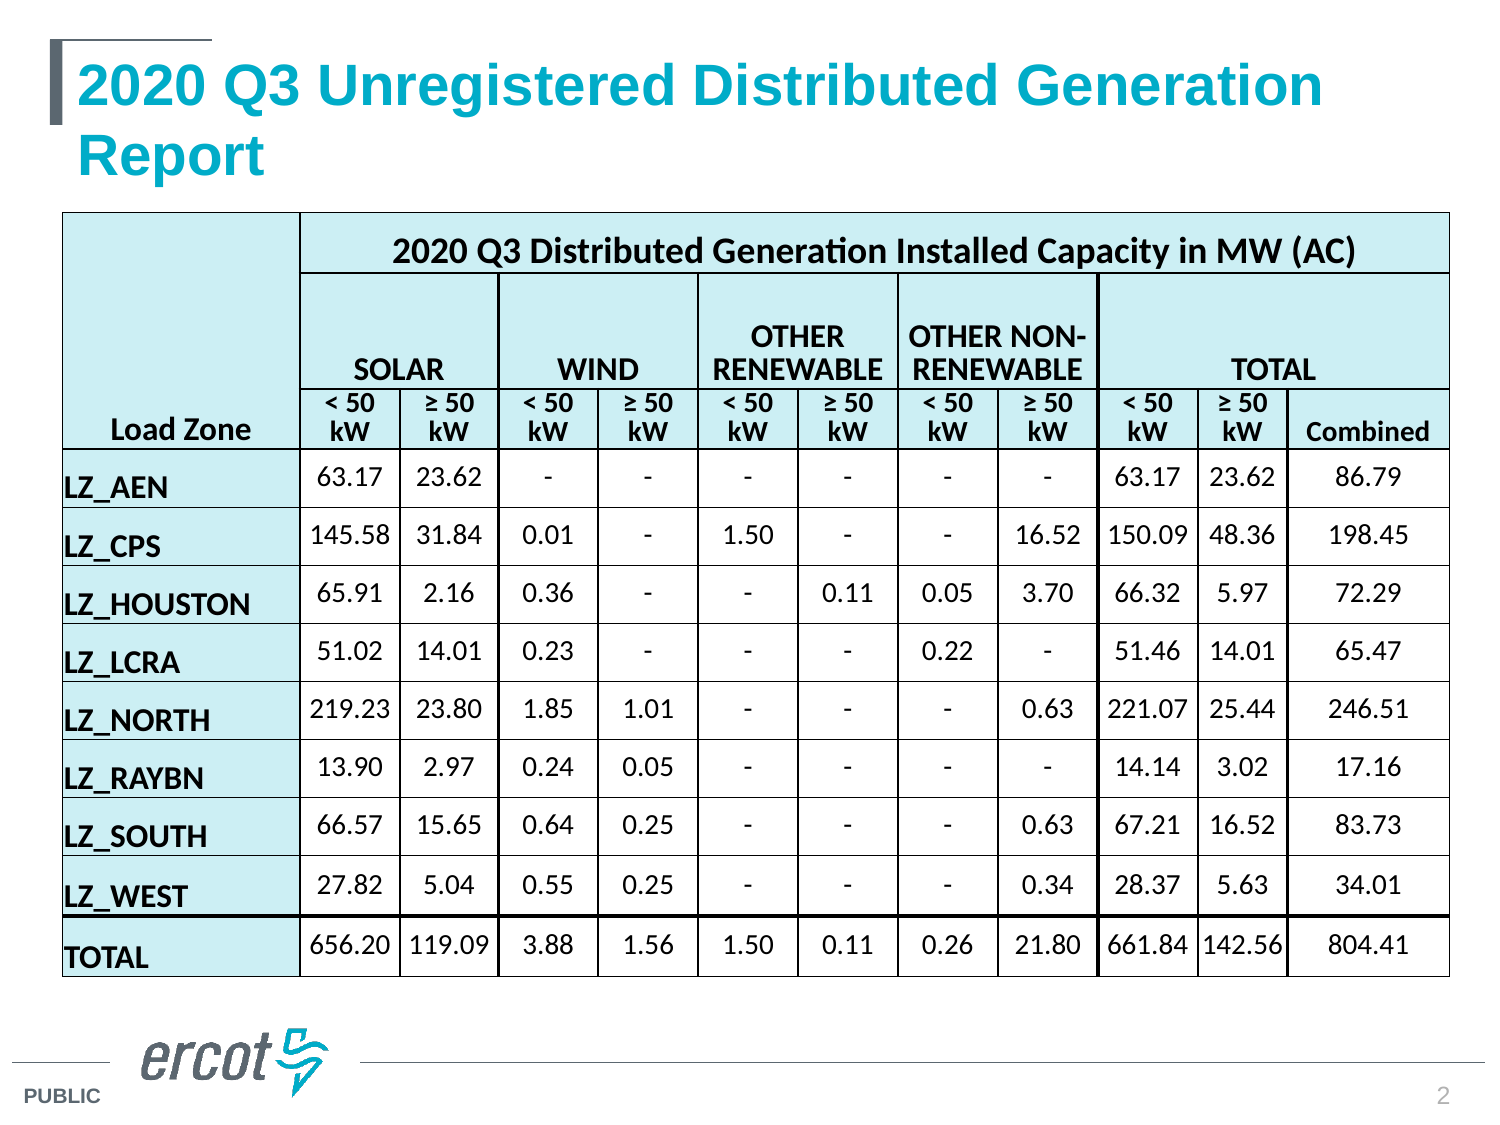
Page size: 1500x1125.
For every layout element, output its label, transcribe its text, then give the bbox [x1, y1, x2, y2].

table_cell 67.21 [1100, 798, 1197, 855]
table_cell LZ_LCRA [63, 624, 299, 681]
table_header 2020 Q3 Distributed Generation Installed Capacity in MW (AC) [301, 213, 1449, 272]
table_cell 13.90 [301, 740, 399, 797]
table_cell 72.29 [1289, 566, 1449, 623]
table_cell - [599, 624, 697, 681]
table_cell 119.09 [401, 918, 497, 976]
table_cell 661.84 [1100, 918, 1197, 976]
table_cell 0.05 [899, 566, 997, 623]
table_cell 51.02 [301, 624, 399, 681]
table_cell 66.57 [301, 798, 399, 855]
table_cell LZ_WEST [63, 856, 299, 914]
table_cell - [899, 740, 997, 797]
table_cell - [500, 450, 597, 507]
table_cell 16.52 [999, 508, 1096, 565]
table_cell ≥ 50 kW [599, 390, 697, 448]
table_cell 0.11 [799, 566, 897, 623]
table_cell 0.63 [999, 798, 1096, 855]
table_cell 14.01 [1199, 624, 1286, 681]
table_cell Combined [1289, 390, 1449, 448]
table_cell - [699, 798, 797, 855]
table_cell - [799, 740, 897, 797]
table_cell < 50 kW [301, 390, 399, 448]
table_cell OTHER RENEWABLE [699, 274, 897, 388]
table_cell TOTAL [63, 918, 299, 976]
table_cell - [699, 624, 797, 681]
table_cell - [899, 682, 997, 739]
table_cell 3.88 [500, 918, 597, 976]
table_cell SOLAR [301, 274, 497, 388]
table_cell - [799, 798, 897, 855]
table_cell 150.09 [1100, 508, 1197, 565]
table_cell 1.85 [500, 682, 597, 739]
table_cell 2.97 [401, 740, 497, 797]
table_cell - [899, 450, 997, 507]
table_cell 0.01 [500, 508, 597, 565]
table_cell 0.34 [999, 856, 1096, 914]
table_cell - [699, 566, 797, 623]
table_cell - [999, 740, 1096, 797]
table_header Load Zone [63, 213, 299, 448]
table_cell 1.50 [699, 918, 797, 976]
table_cell 66.32 [1100, 566, 1197, 623]
table_cell - [799, 624, 897, 681]
table_cell ≥ 50 kW [401, 390, 497, 448]
table_cell 804.41 [1289, 918, 1449, 976]
table_cell 65.47 [1289, 624, 1449, 681]
table_cell 0.11 [799, 918, 897, 976]
table_cell 0.55 [500, 856, 597, 914]
table_cell LZ_AEN [63, 450, 299, 507]
table_cell 0.23 [500, 624, 597, 681]
table_cell ≥ 50 kW [799, 390, 897, 448]
table_cell 51.46 [1100, 624, 1197, 681]
table_cell 65.91 [301, 566, 399, 623]
table_cell 63.17 [301, 450, 399, 507]
table_cell < 50 kW [899, 390, 997, 448]
table_cell - [599, 508, 697, 565]
table_cell TOTAL [1100, 274, 1449, 388]
table_cell - [699, 682, 797, 739]
table_cell 86.79 [1289, 450, 1449, 507]
table_cell LZ_RAYBN [63, 740, 299, 797]
title 2020 Q3 Unregistered Distributed Generation Report [62, 39, 1450, 125]
table_cell - [899, 798, 997, 855]
table_cell 0.36 [500, 566, 597, 623]
table_cell 14.01 [401, 624, 497, 681]
table_cell 5.04 [401, 856, 497, 914]
table_cell 23.80 [401, 682, 497, 739]
picture [137, 1024, 332, 1100]
table_cell - [599, 566, 697, 623]
table_cell 83.73 [1289, 798, 1449, 855]
table_cell 48.36 [1199, 508, 1286, 565]
table_cell 0.24 [500, 740, 597, 797]
table_cell 63.17 [1100, 450, 1197, 507]
table_cell 142.56 [1199, 918, 1286, 976]
table_cell - [799, 508, 897, 565]
table_cell - [999, 624, 1096, 681]
table_cell 219.23 [301, 682, 399, 739]
table_cell 16.52 [1199, 798, 1286, 855]
table_cell 25.44 [1199, 682, 1286, 739]
table_cell 0.05 [599, 740, 697, 797]
table_cell LZ_CPS [63, 508, 299, 565]
table_cell 3.70 [999, 566, 1096, 623]
table_cell ≥ 50 kW [999, 390, 1096, 448]
table_cell 15.65 [401, 798, 497, 855]
table_cell - [799, 856, 897, 914]
table_cell 23.62 [401, 450, 497, 507]
table_cell 1.56 [599, 918, 697, 976]
table_cell 21.80 [999, 918, 1096, 976]
table_cell 145.58 [301, 508, 399, 565]
table_cell 656.20 [301, 918, 399, 976]
table_cell - [999, 450, 1096, 507]
table_cell 14.14 [1100, 740, 1197, 797]
table_cell < 50 kW [1100, 390, 1197, 448]
table_cell 198.45 [1289, 508, 1449, 565]
table_cell - [799, 682, 897, 739]
table_cell ≥ 50 kW [1199, 390, 1286, 448]
table_cell LZ_NORTH [63, 682, 299, 739]
table_cell 31.84 [401, 508, 497, 565]
table_cell 23.62 [1199, 450, 1286, 507]
table_cell - [699, 856, 797, 914]
table_cell WIND [500, 274, 697, 388]
table_cell - [799, 450, 897, 507]
table_cell 0.63 [999, 682, 1096, 739]
table_cell 1.50 [699, 508, 797, 565]
table_cell 0.64 [500, 798, 597, 855]
table_cell 27.82 [301, 856, 399, 914]
table_cell 0.22 [899, 624, 997, 681]
table_cell - [599, 450, 697, 507]
table_cell 2.16 [401, 566, 497, 623]
table_cell - [899, 856, 997, 914]
table_cell 5.63 [1199, 856, 1286, 914]
table_cell 246.51 [1289, 682, 1449, 739]
table_cell < 50 kW [500, 390, 597, 448]
table_cell LZ_SOUTH [63, 798, 299, 855]
table_cell - [699, 740, 797, 797]
table_cell 34.01 [1289, 856, 1449, 914]
table_cell LZ_HOUSTON [63, 566, 299, 623]
table_cell OTHER NON-RENEWABLE [899, 274, 1096, 388]
table_cell 0.25 [599, 856, 697, 914]
table_cell < 50 kW [699, 390, 797, 448]
table_cell 0.26 [899, 918, 997, 976]
table_cell 3.02 [1199, 740, 1286, 797]
slide_number 2 [1400, 1076, 1488, 1113]
table_cell 0.25 [599, 798, 697, 855]
table_cell 28.37 [1100, 856, 1197, 914]
table_cell - [899, 508, 997, 565]
table_cell 1.01 [599, 682, 697, 739]
table_cell - [699, 450, 797, 507]
table_cell 17.16 [1289, 740, 1449, 797]
table_cell 221.07 [1100, 682, 1197, 739]
table_cell 5.97 [1199, 566, 1286, 623]
